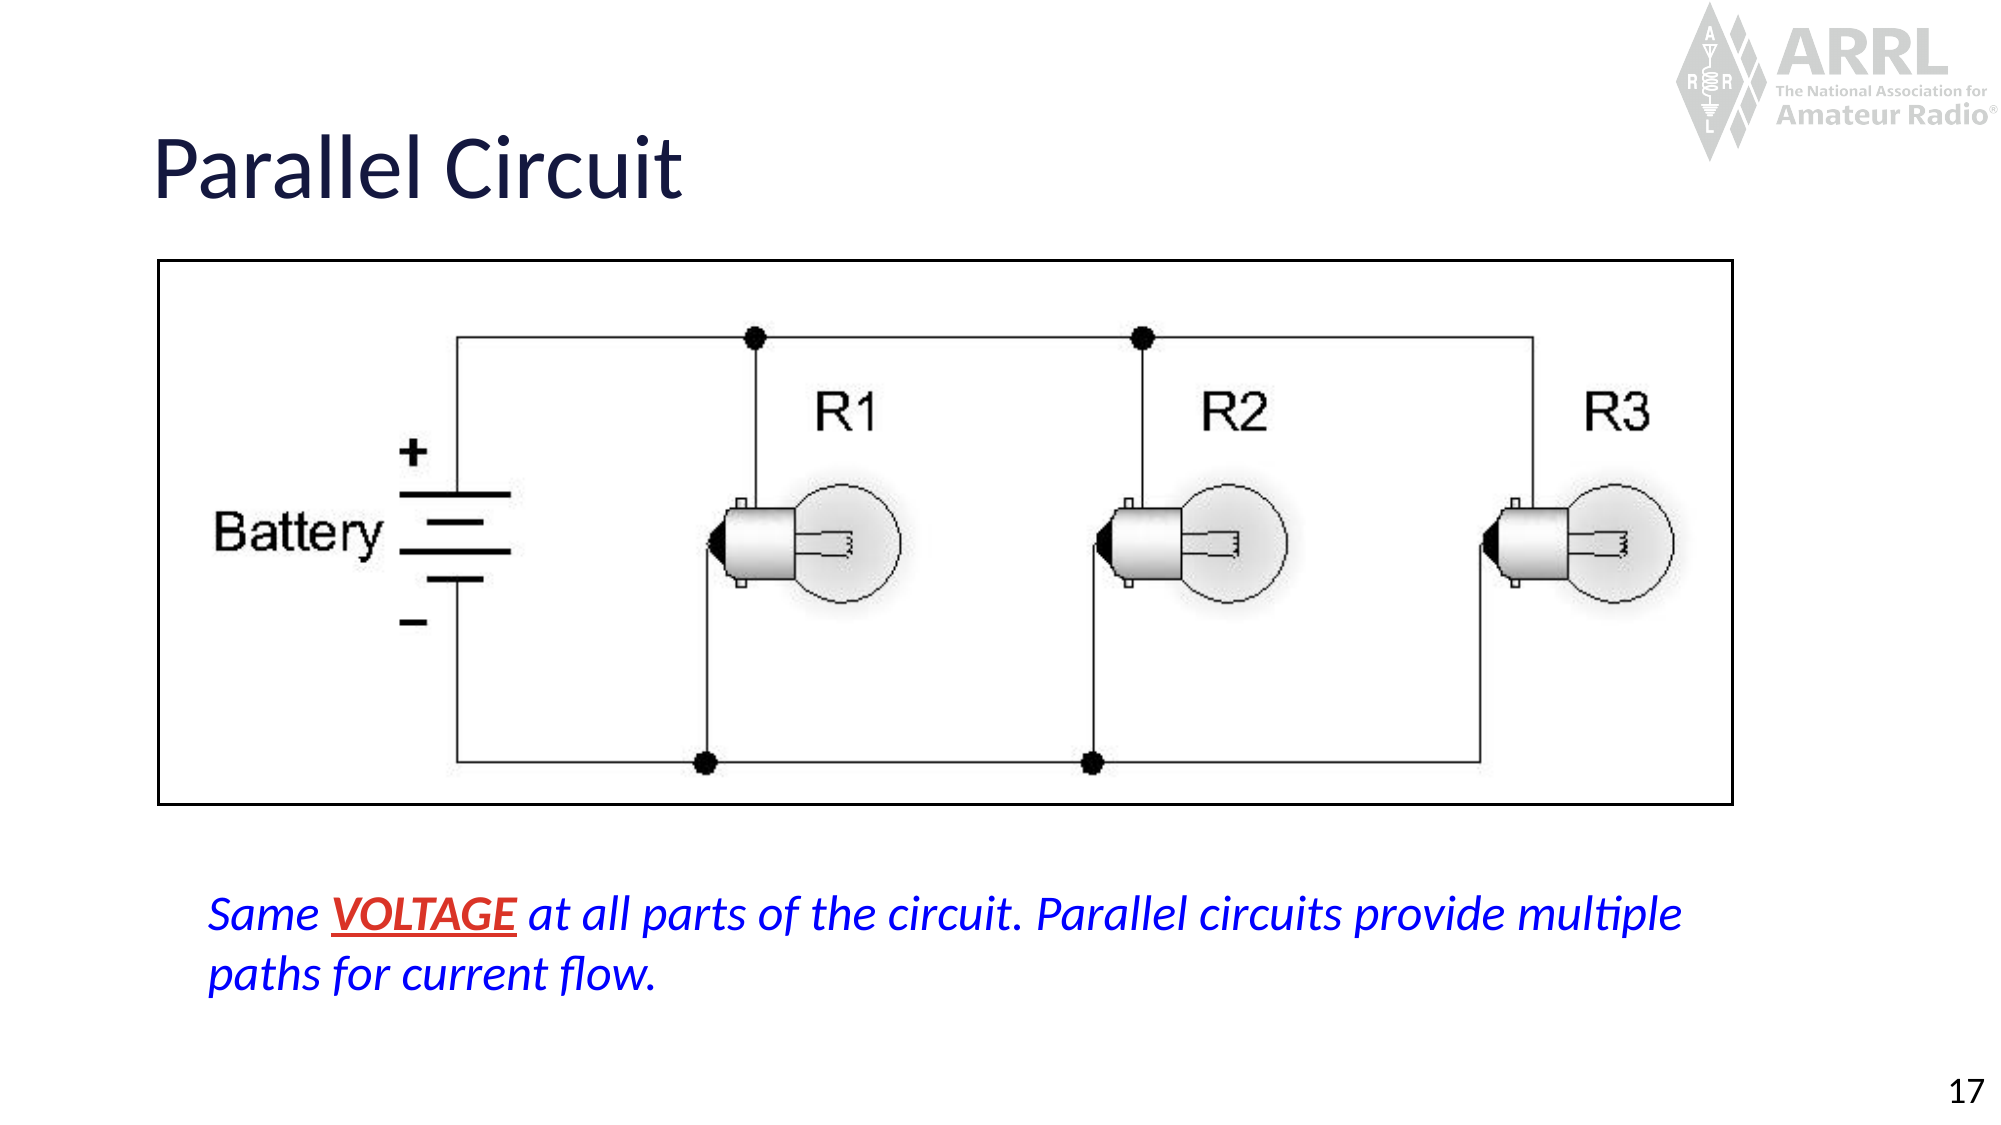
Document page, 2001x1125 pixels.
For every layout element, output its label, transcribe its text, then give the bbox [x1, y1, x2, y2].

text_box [158, 260, 1753, 805]
picture [1674, 0, 2000, 164]
title Parallel Circuit [137, 59, 1863, 278]
text_box Same VOLTAGE at all parts of the circuit. Parallel circuits provide multiple paths for current flow. [193, 872, 1768, 1008]
